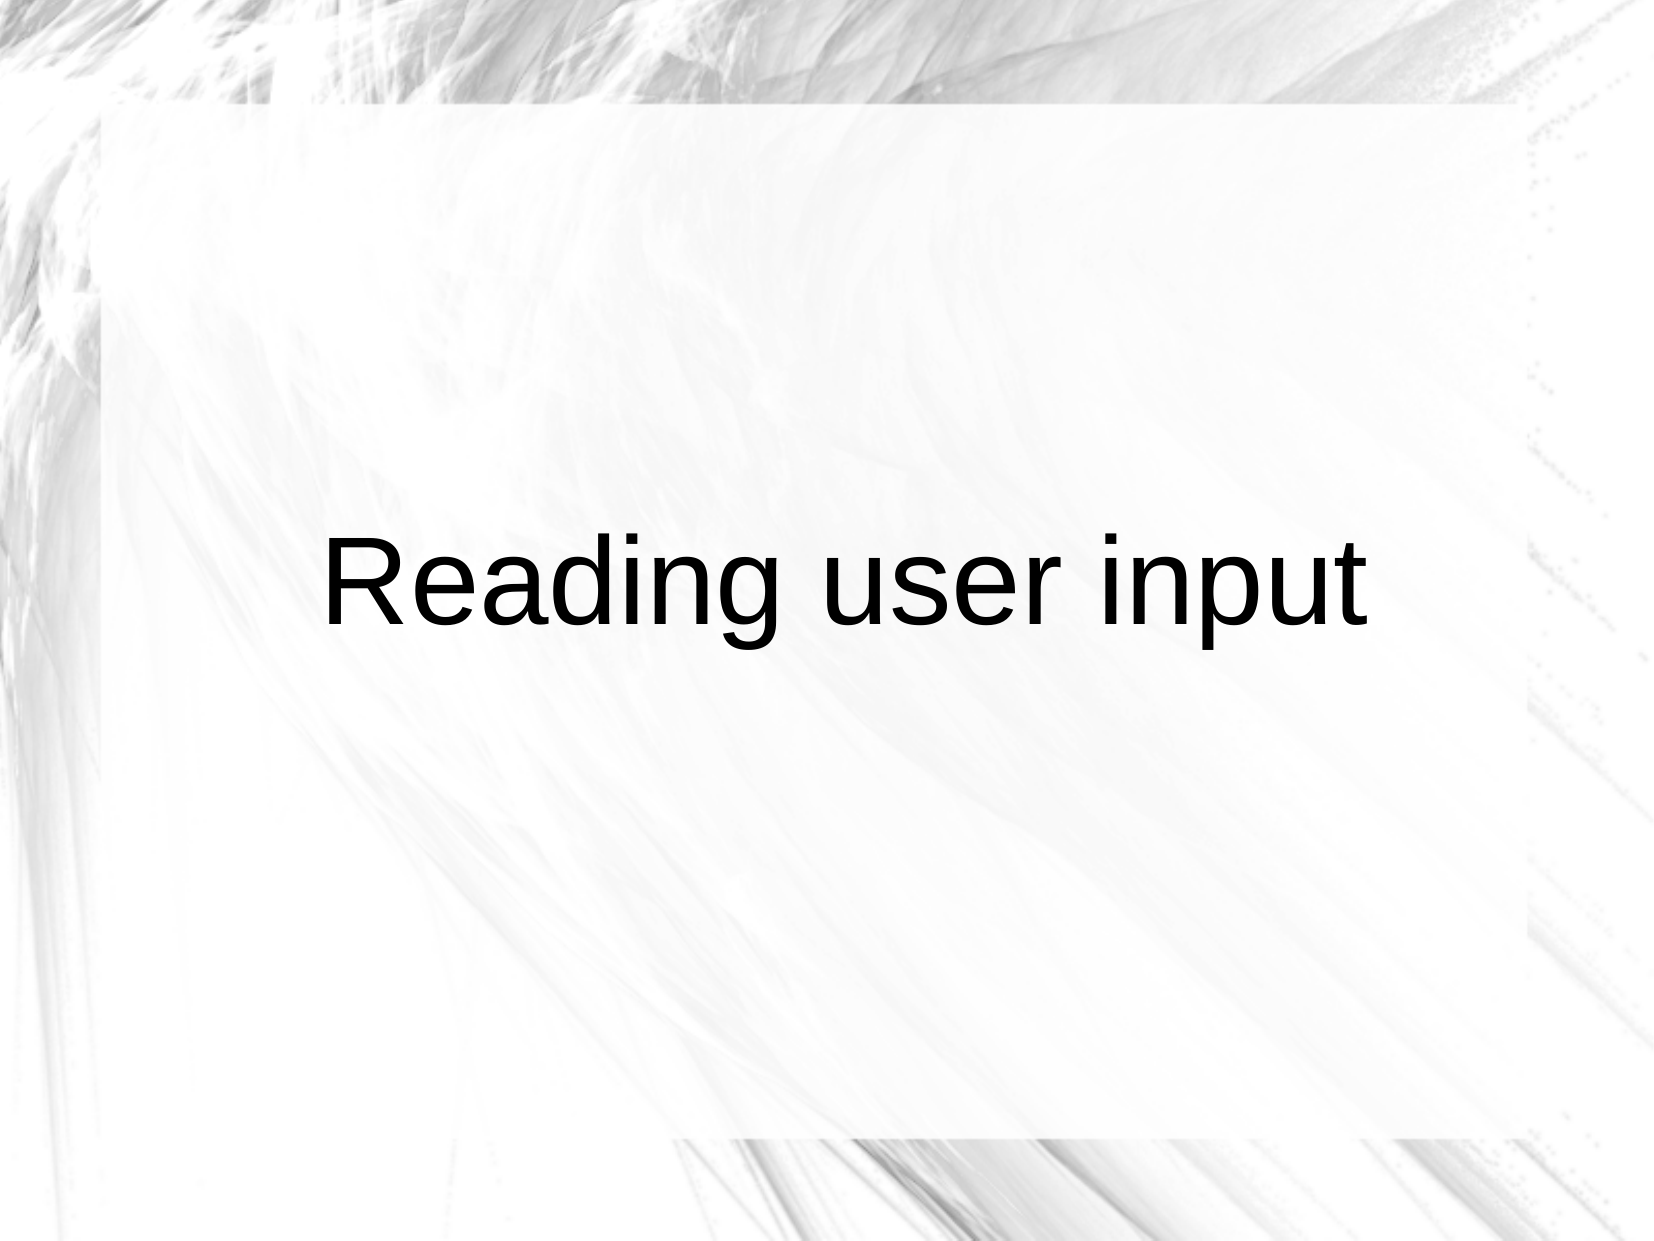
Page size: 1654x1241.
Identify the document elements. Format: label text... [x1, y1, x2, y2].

list Reading user input [118, 319, 1571, 1109]
picture [0, 0, 1654, 1241]
